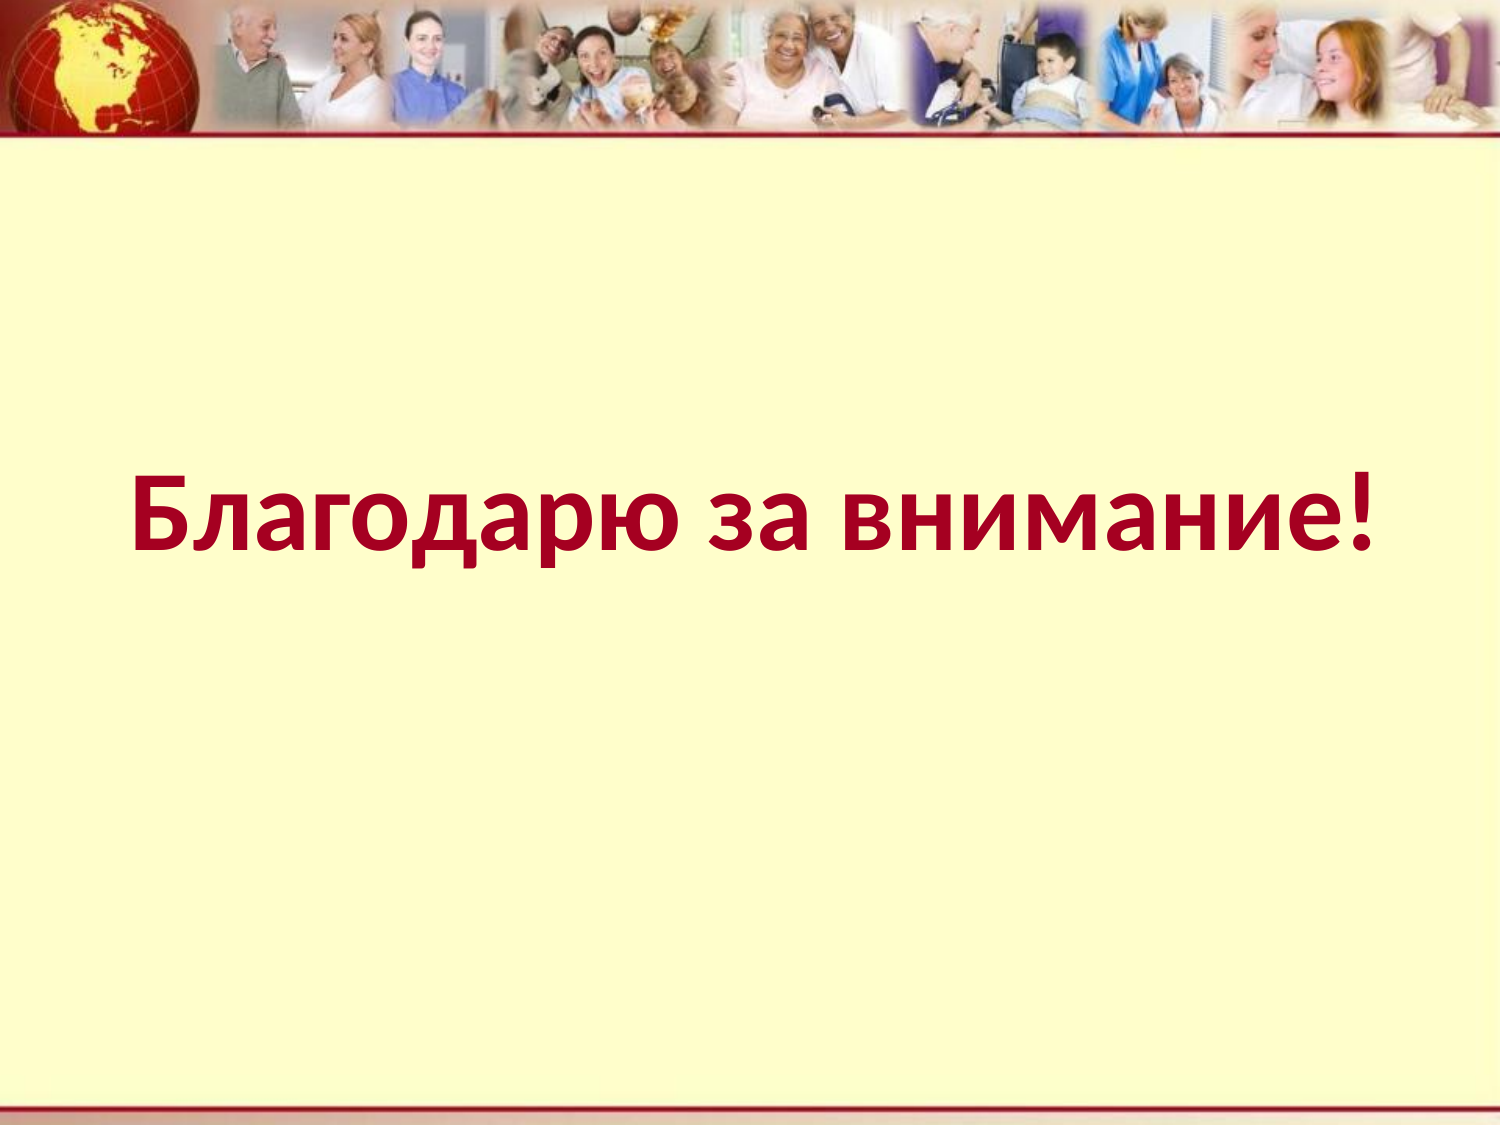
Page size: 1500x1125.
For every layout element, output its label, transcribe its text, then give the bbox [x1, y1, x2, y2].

picture [0, 0, 1500, 1125]
text_box Благодарю за внимание! [5, 444, 1500, 583]
